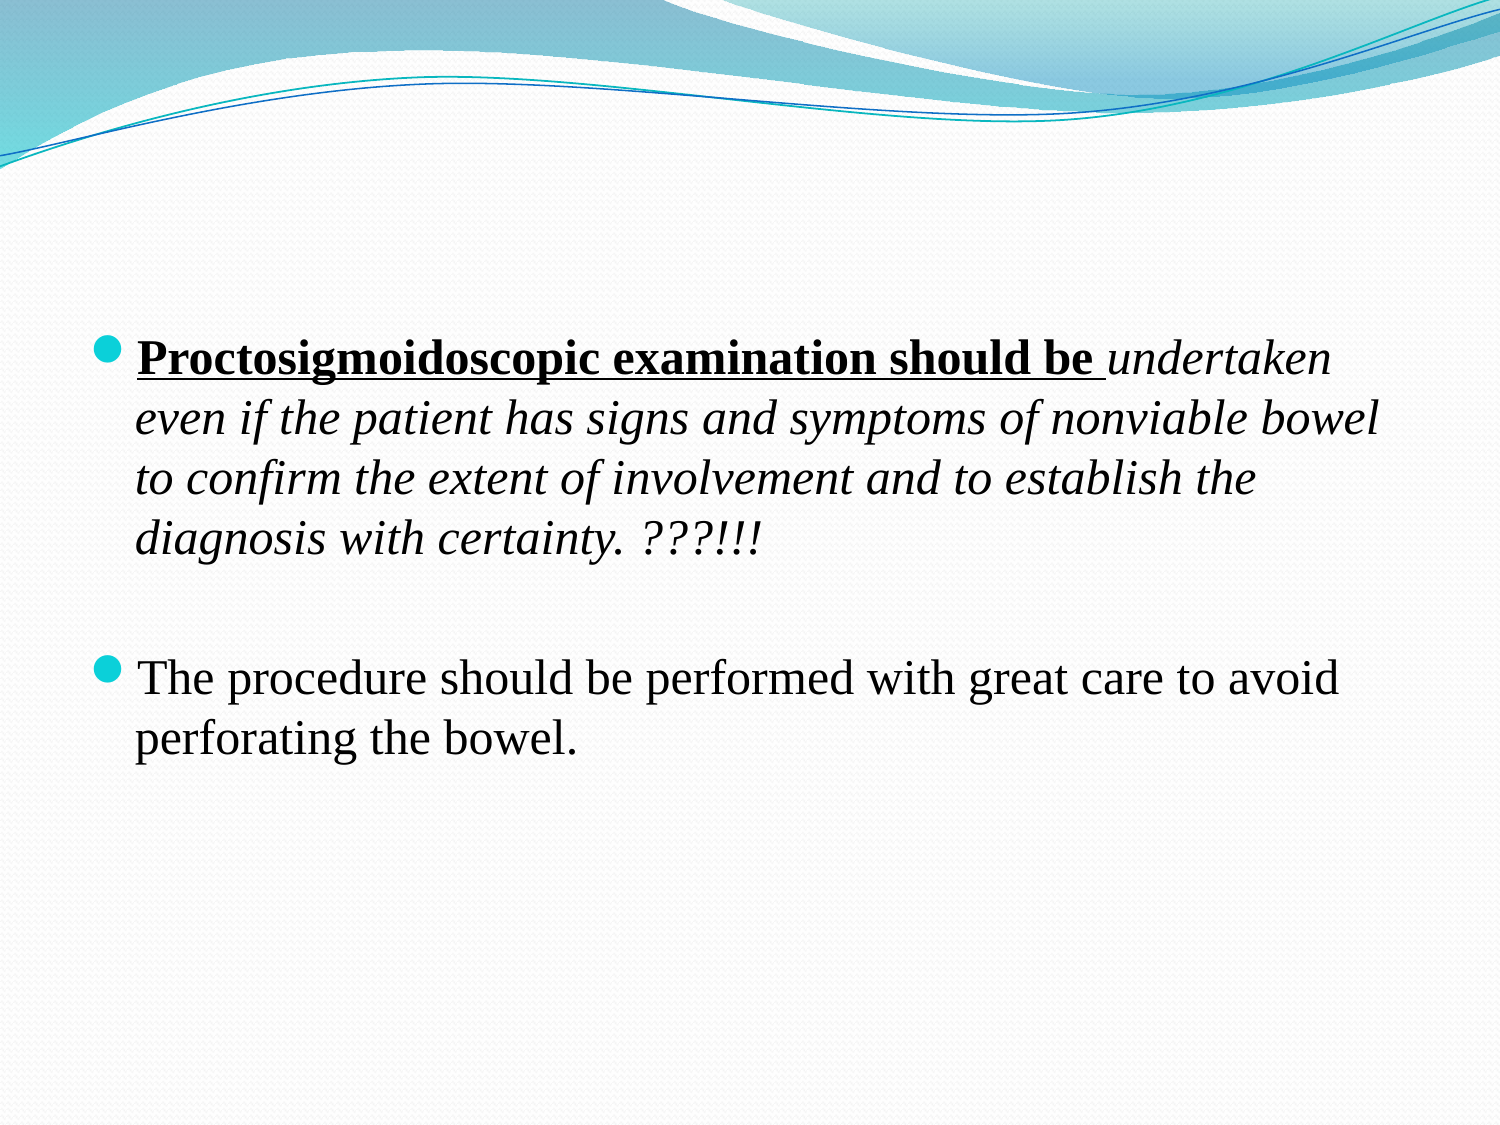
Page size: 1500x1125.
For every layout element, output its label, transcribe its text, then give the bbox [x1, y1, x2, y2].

list Proctosigmoidoscopic examination should be undertaken even if the patient has signs and symptoms of nonviable bowel to confirm the extent of involvement and to establish the diagnosis with certainty. ???!!! The procedure should be performed with great care to avoid perforating the bowel. [75, 317, 1425, 1038]
